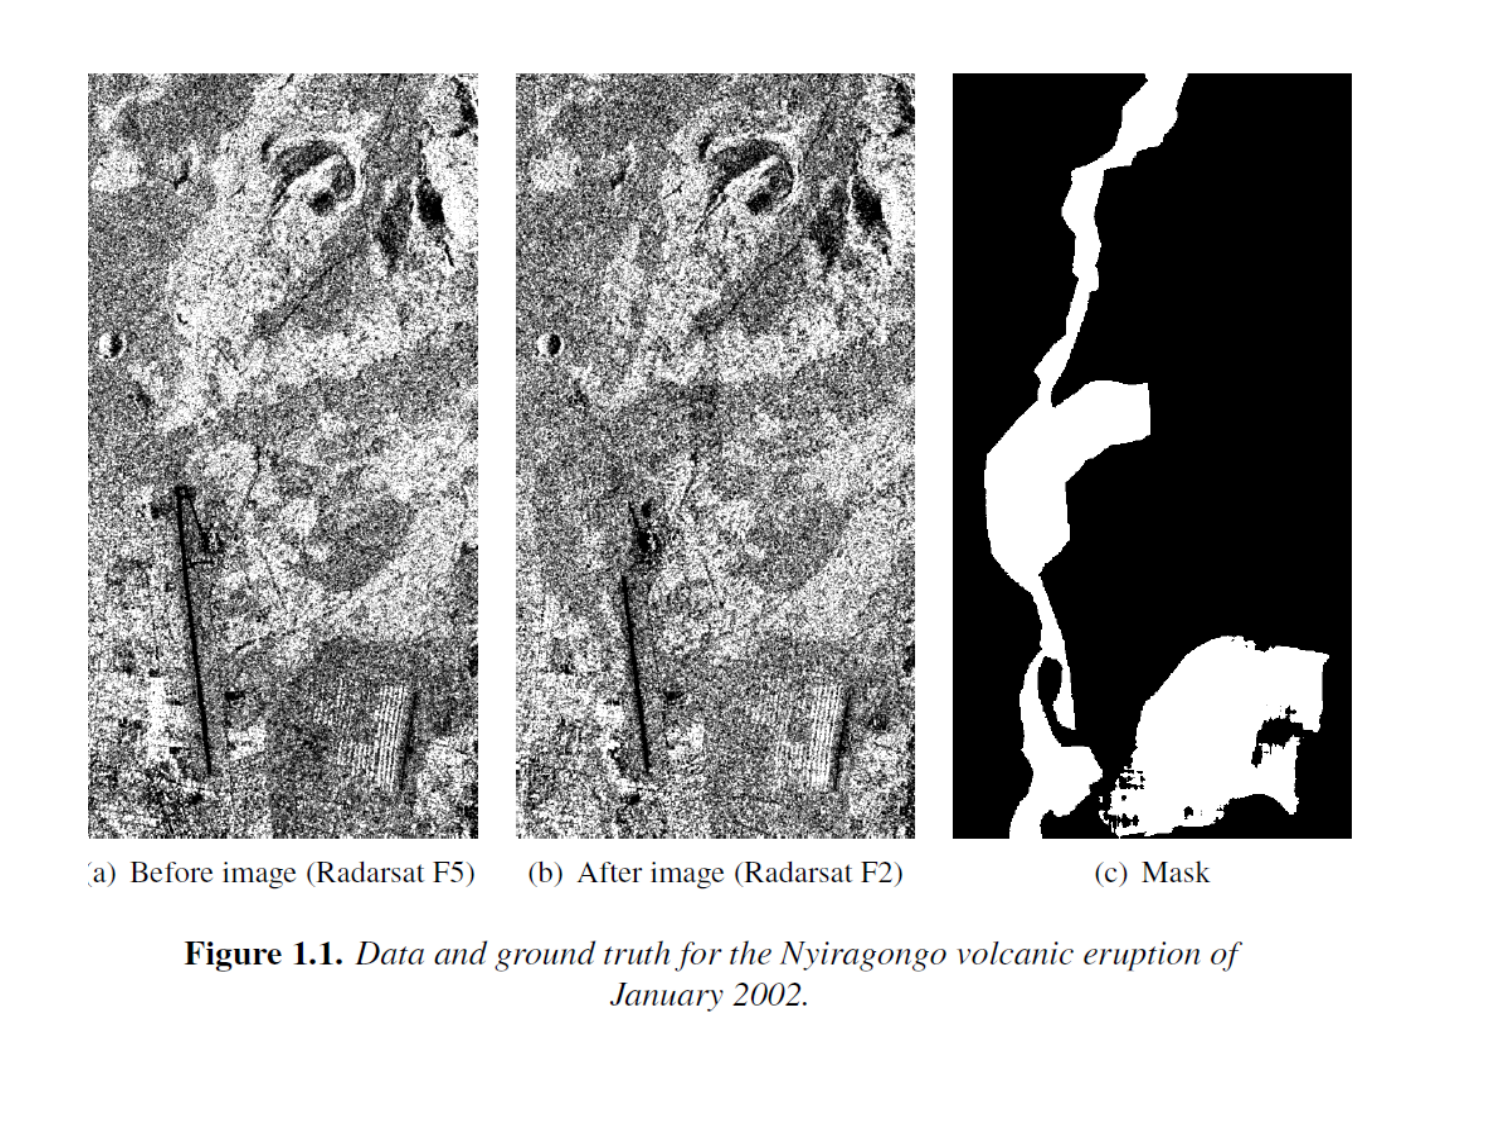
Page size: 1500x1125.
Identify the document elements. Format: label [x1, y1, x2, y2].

picture [88, 42, 1459, 1019]
